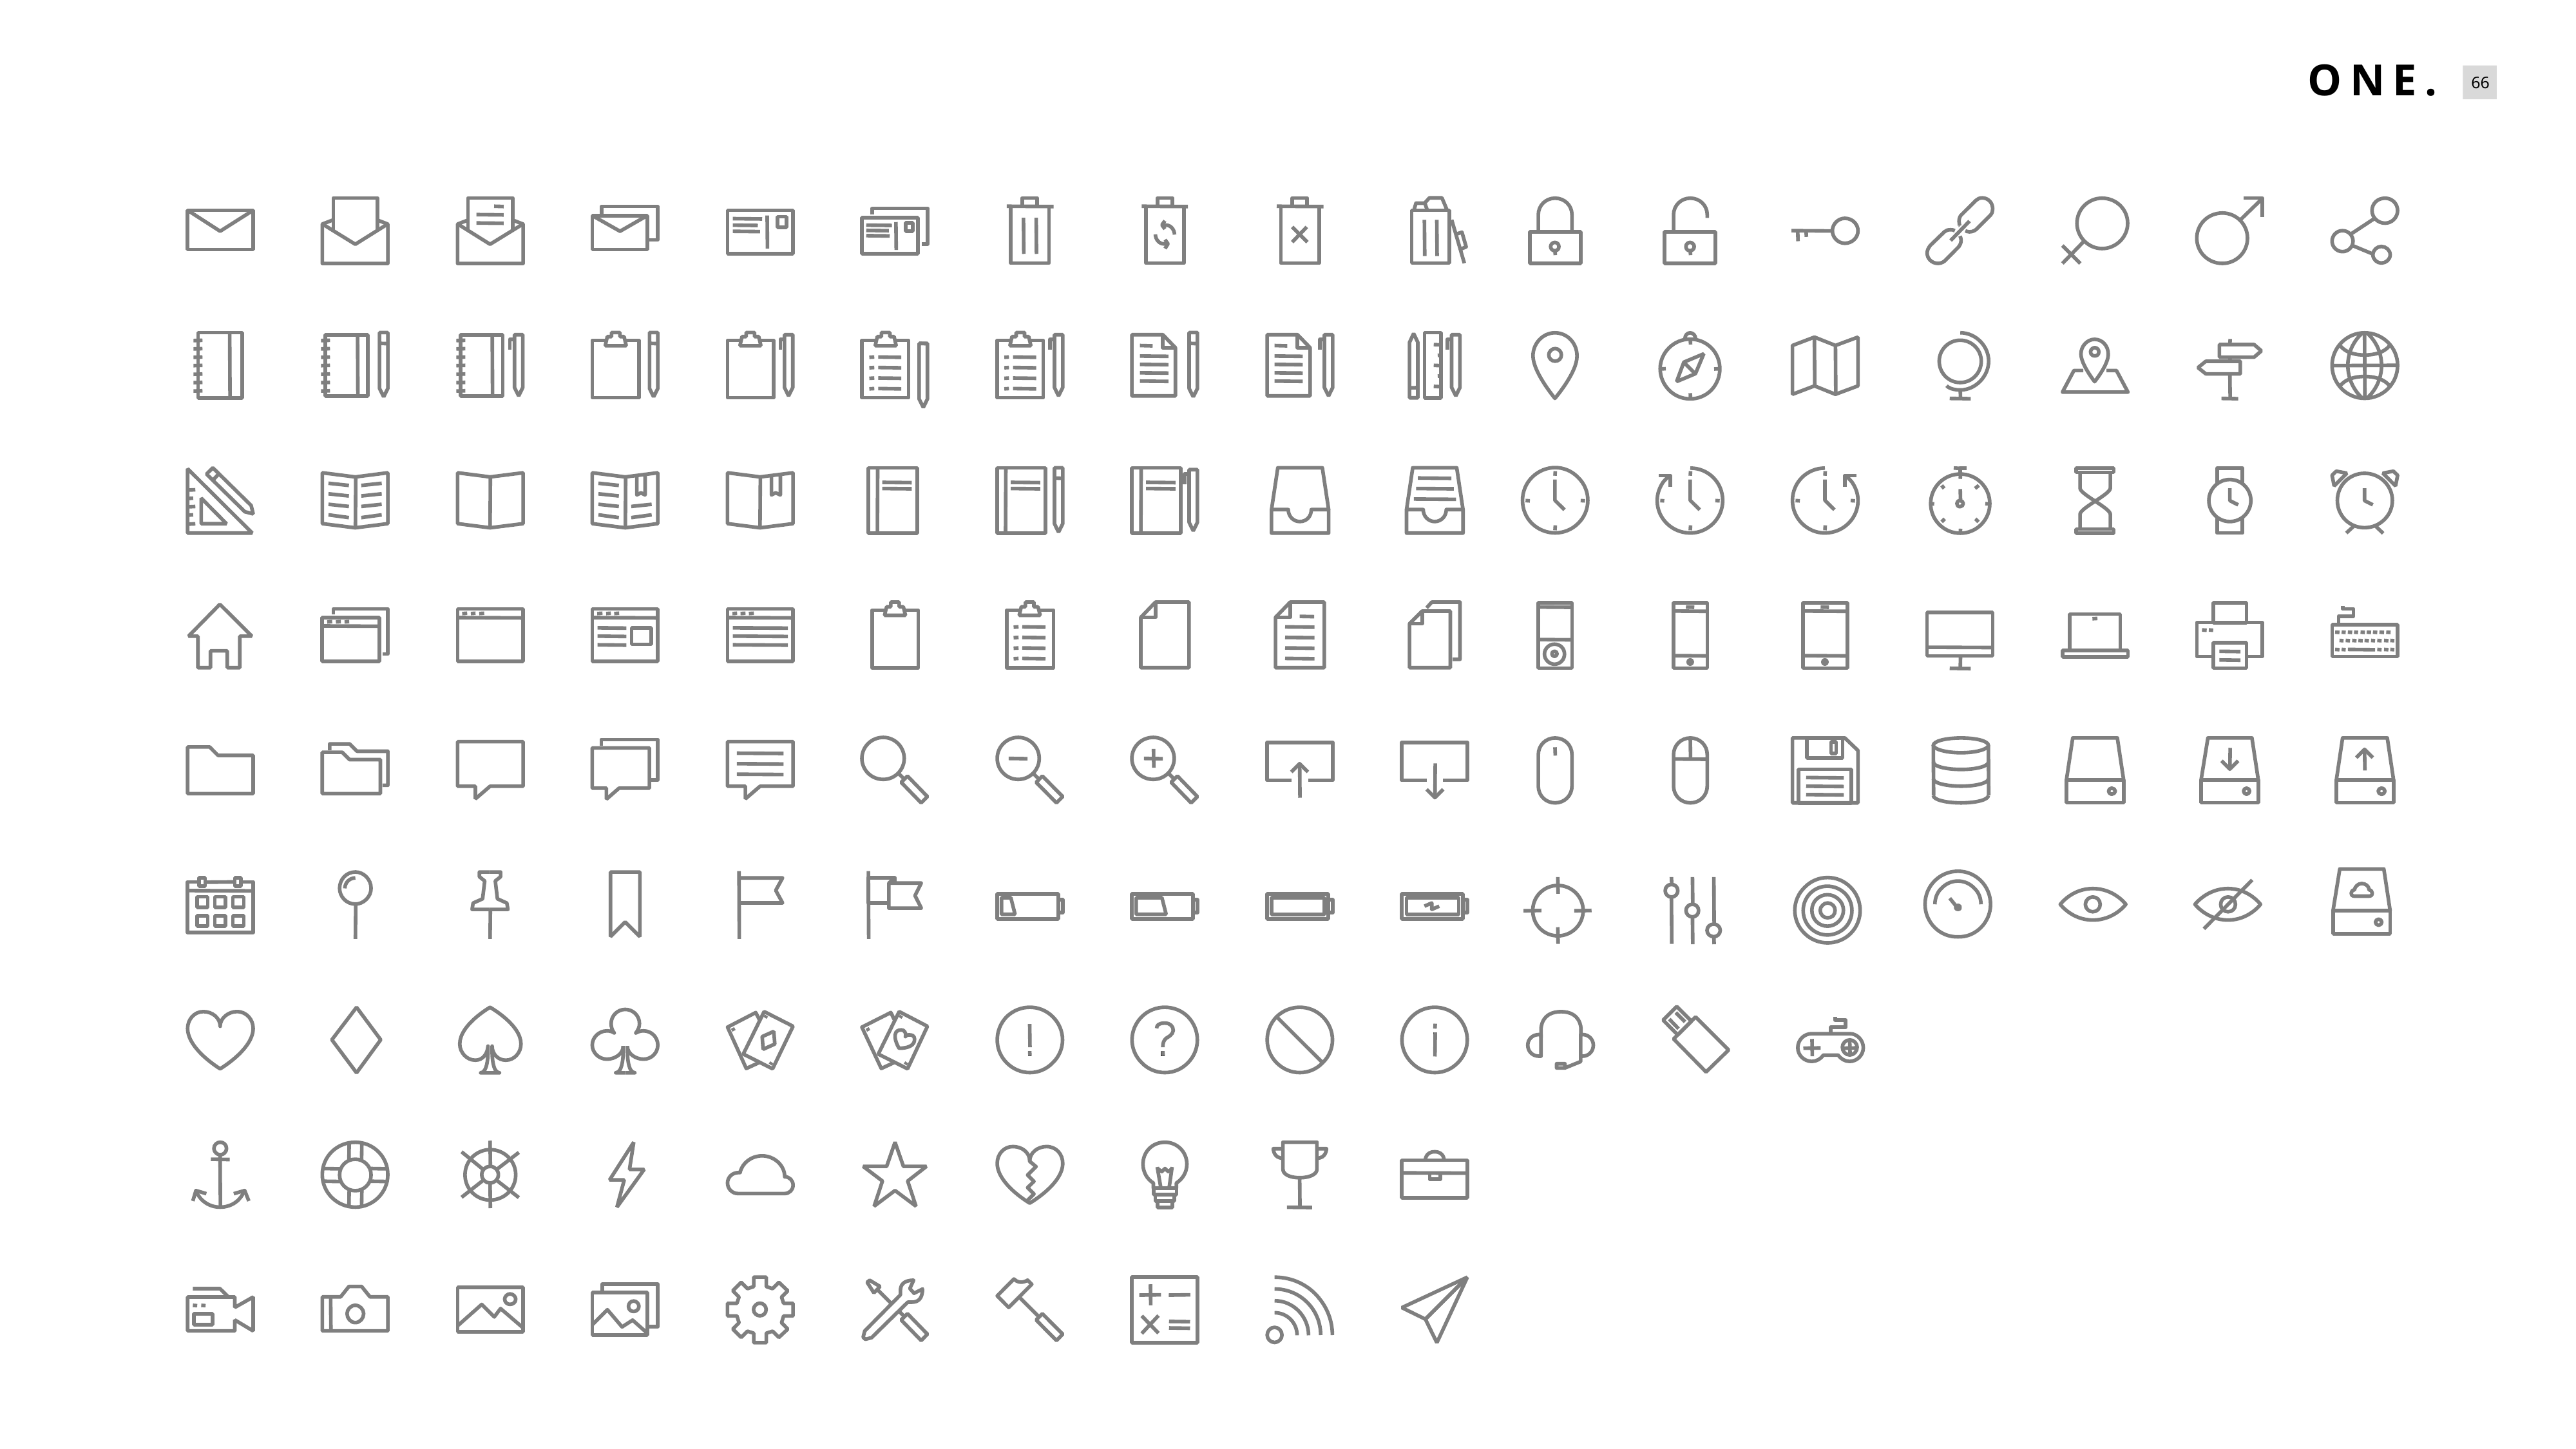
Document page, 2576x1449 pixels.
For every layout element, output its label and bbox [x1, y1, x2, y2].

text_box [1933, 795, 1989, 803]
text_box [1324, 334, 1333, 396]
text_box [188, 604, 253, 668]
text_box [1189, 332, 1197, 343]
text_box [331, 1286, 388, 1331]
text_box [1792, 737, 1858, 803]
text_box [2108, 788, 2115, 795]
text_box [1674, 737, 1708, 803]
text_box [592, 748, 650, 800]
text_box [1054, 478, 1063, 533]
text_box [727, 1012, 760, 1069]
text_box [1424, 903, 1440, 910]
text_box [187, 468, 253, 533]
text_box [2209, 483, 2251, 518]
text_box [868, 878, 895, 904]
text_box [2198, 361, 2240, 374]
text_box [233, 896, 244, 907]
text_box [1955, 905, 1960, 910]
text_box [727, 473, 794, 528]
text_box [1946, 332, 1989, 390]
text_box [2217, 468, 2243, 483]
text_box [1822, 659, 1827, 665]
text_box [1807, 737, 1843, 759]
text_box [2230, 761, 2238, 769]
text_box [2213, 642, 2247, 668]
text_box [1036, 776, 1063, 803]
text_box [592, 1293, 647, 1332]
text_box [1538, 737, 1572, 803]
text_box [1850, 1039, 1858, 1048]
text_box [1132, 1277, 1197, 1343]
text_box [1271, 468, 1329, 510]
text_box [322, 473, 388, 528]
text_box [609, 1142, 645, 1208]
text_box [636, 474, 645, 495]
text_box [1036, 1313, 1063, 1341]
text_box [592, 206, 658, 250]
text_box [592, 1009, 658, 1059]
text_box [1267, 893, 1329, 920]
text_box [1451, 334, 1460, 396]
text_box [1171, 776, 1197, 803]
text_box [780, 339, 785, 350]
text_box [1424, 332, 1442, 399]
text_box [1825, 479, 1834, 509]
text_box [753, 1303, 767, 1316]
text_box [1185, 474, 1189, 485]
text_box [1193, 900, 1197, 913]
text_box [2197, 622, 2263, 657]
text_box [2356, 750, 2364, 758]
text_box [863, 1142, 927, 1207]
text_box [1688, 659, 1693, 665]
text_box [459, 1007, 521, 1073]
text_box [2220, 896, 2236, 912]
text_box [2336, 737, 2394, 779]
text_box [1927, 648, 1993, 656]
text_box [727, 609, 794, 662]
text_box [1956, 500, 1963, 507]
text_box [2332, 471, 2347, 486]
text_box [1792, 468, 1825, 533]
text_box [727, 340, 774, 398]
text_box [1538, 602, 1572, 668]
text_box [215, 915, 225, 927]
text_box [322, 752, 381, 794]
text_box [1663, 1006, 1692, 1035]
text_box [901, 776, 928, 803]
text_box [1275, 602, 1324, 668]
text_box [919, 344, 928, 408]
text_box [347, 1305, 364, 1323]
text_box [863, 1280, 928, 1341]
text_box [862, 737, 904, 780]
text_box [592, 473, 658, 528]
text_box [2332, 624, 2398, 657]
text_box [1791, 218, 1858, 243]
text_box [649, 344, 658, 397]
text_box [1792, 337, 1858, 395]
text_box [615, 1049, 625, 1073]
text_box [1132, 1007, 1197, 1073]
text_box [1006, 610, 1054, 668]
text_box [862, 1012, 895, 1069]
text_box [325, 334, 368, 396]
text_box [895, 1011, 928, 1069]
text_box [1132, 334, 1176, 396]
text_box [1141, 602, 1189, 668]
text_box [1927, 612, 1993, 647]
text_box [895, 1030, 915, 1048]
text_box [339, 872, 372, 904]
text_box [2333, 869, 2390, 934]
text_box [234, 878, 242, 887]
text_box [1409, 333, 1418, 398]
text_box [1189, 344, 1197, 397]
text_box [1934, 779, 1989, 786]
text_box [2213, 602, 2247, 622]
text_box [602, 1284, 658, 1327]
text_box [2062, 339, 2128, 393]
text_box [592, 1309, 647, 1334]
text_box [1660, 339, 1720, 399]
text_box [1844, 475, 1857, 488]
text_box [2221, 761, 2229, 769]
text_box [727, 741, 794, 799]
text_box [605, 332, 627, 346]
text_box [322, 198, 388, 264]
text_box [1136, 897, 1167, 914]
text_box [1825, 480, 1858, 533]
text_box [1132, 893, 1194, 920]
text_box [472, 872, 490, 910]
text_box [329, 744, 388, 786]
text_box [610, 872, 640, 937]
text_box [1274, 1312, 1297, 1336]
text_box [1277, 198, 1324, 263]
text_box [490, 872, 508, 910]
text_box [1275, 602, 1291, 618]
text_box [631, 627, 652, 645]
text_box [1931, 474, 1990, 533]
text_box [1320, 339, 1324, 350]
text_box [1406, 468, 1464, 510]
text_box [1463, 900, 1467, 913]
text_box [1658, 475, 1671, 488]
text_box [2219, 344, 2262, 357]
text_box [1527, 1011, 1594, 1068]
text_box [187, 210, 254, 250]
text_box [2378, 788, 2385, 795]
text_box [1684, 332, 1696, 339]
text_box [1960, 468, 1967, 474]
text_box [198, 332, 242, 399]
text_box [760, 1011, 794, 1069]
text_box [1406, 897, 1459, 914]
text_box [1674, 1017, 1729, 1072]
text_box [1319, 1298, 1333, 1336]
text_box [1435, 789, 1444, 798]
text_box [510, 339, 515, 350]
text_box [1530, 198, 1581, 264]
text_box [2195, 888, 2261, 920]
text_box [1402, 893, 1464, 920]
text_box [1519, 464, 1592, 536]
text_box [1532, 332, 1578, 399]
text_box [861, 208, 928, 254]
text_box [457, 741, 524, 799]
text_box [206, 468, 254, 514]
text_box [1058, 900, 1063, 913]
text_box [739, 871, 783, 939]
text_box [997, 468, 1045, 534]
text_box [2229, 488, 2238, 505]
text_box [2197, 198, 2263, 264]
text_box [727, 210, 794, 254]
text_box [1933, 737, 1989, 753]
text_box [1409, 611, 1451, 668]
text_box [1143, 1142, 1187, 1208]
text_box [1797, 1034, 1864, 1062]
text_box [1009, 332, 1031, 346]
text_box [628, 1301, 639, 1312]
text_box [592, 609, 658, 662]
text_box [1665, 876, 1721, 945]
text_box [2201, 737, 2258, 779]
text_box [2331, 332, 2398, 399]
text_box [1803, 886, 1852, 935]
text_box [1798, 769, 1852, 803]
text_box [997, 1146, 1063, 1204]
text_box [2075, 468, 2114, 534]
text_box [1811, 895, 1844, 927]
text_box [1544, 644, 1565, 665]
text_box [1820, 903, 1835, 918]
text_box [762, 1031, 775, 1050]
text_box [1831, 1017, 1846, 1034]
text_box [199, 878, 205, 887]
text_box [2085, 896, 2101, 912]
text_box [464, 1150, 516, 1200]
text_box [1831, 742, 1837, 753]
text_box [727, 1155, 794, 1194]
text_box [1274, 1300, 1309, 1336]
text_box [1842, 1039, 1849, 1048]
text_box [1402, 743, 1467, 781]
text_box [2243, 788, 2250, 795]
text_box [1163, 334, 1176, 348]
text_box [1802, 656, 1848, 668]
text_box [197, 915, 208, 927]
text_box [997, 1007, 1063, 1073]
text_box [2060, 888, 2126, 920]
text_box [233, 915, 244, 927]
text_box [1802, 602, 1848, 656]
text_box [1026, 1159, 1036, 1202]
text_box [1842, 1048, 1857, 1056]
text_box [997, 893, 1059, 920]
text_box [1267, 334, 1310, 396]
text_box [379, 344, 388, 397]
text_box [1054, 334, 1063, 396]
text_box [2337, 473, 2392, 528]
text_box [2332, 198, 2398, 263]
text_box [322, 1296, 330, 1331]
text_box [1273, 1142, 1327, 1208]
text_box [1934, 762, 1988, 770]
text_box [1156, 1023, 1174, 1048]
text_box [2364, 488, 2373, 505]
text_box [1447, 339, 1452, 350]
text_box [1271, 897, 1324, 914]
text_box [333, 609, 388, 654]
text_box [2069, 614, 2121, 650]
text_box [862, 340, 909, 398]
text_box [888, 883, 922, 909]
text_box [322, 1142, 388, 1208]
text_box [1657, 480, 1690, 533]
text_box [1676, 354, 1704, 382]
text_box [1426, 601, 1460, 659]
text_box [1523, 876, 1592, 944]
text_box [1402, 1151, 1468, 1198]
text_box [2062, 198, 2128, 264]
text_box [1189, 469, 1197, 531]
text_box [1267, 743, 1333, 781]
text_box [457, 198, 524, 264]
text_box [1402, 1007, 1467, 1073]
text_box [1267, 1327, 1283, 1343]
text_box [1132, 468, 1181, 534]
text_box [187, 1296, 254, 1331]
text_box [2066, 779, 2124, 803]
text_box [1267, 1007, 1333, 1073]
text_box [1674, 602, 1708, 668]
text_box [1328, 900, 1333, 913]
text_box [1411, 198, 1467, 263]
text_box [1934, 881, 1981, 905]
text_box [1552, 651, 1558, 657]
text_box [1050, 339, 1054, 350]
text_box [1406, 509, 1464, 533]
text_box [1054, 468, 1063, 478]
text_box [2383, 471, 2398, 486]
text_box [2066, 737, 2124, 779]
text_box [592, 1325, 647, 1335]
text_box [1001, 897, 1015, 914]
text_box [457, 609, 524, 662]
text_box [601, 739, 658, 781]
text_box [201, 498, 227, 524]
text_box [2336, 779, 2394, 803]
text_box [1665, 198, 1715, 264]
text_box [345, 878, 356, 889]
text_box [2062, 650, 2128, 657]
text_box [187, 882, 254, 933]
text_box [997, 340, 1044, 398]
text_box [1690, 468, 1723, 533]
text_box [1795, 877, 1860, 943]
text_box [2365, 749, 2373, 758]
text_box [2217, 518, 2243, 533]
text_box [1132, 737, 1174, 780]
text_box [461, 334, 503, 396]
text_box [193, 1313, 213, 1325]
text_box [1939, 340, 1981, 383]
text_box [592, 340, 639, 398]
text_box [193, 1142, 249, 1208]
text_box [1297, 334, 1310, 348]
text_box [322, 617, 380, 662]
text_box [649, 332, 658, 343]
text_box [1274, 1289, 1321, 1336]
text_box [514, 334, 523, 396]
text_box [625, 1046, 635, 1073]
text_box [457, 1287, 524, 1332]
text_box [1927, 198, 1993, 264]
text_box [997, 737, 1040, 780]
text_box [193, 1288, 229, 1297]
text_box [1426, 789, 1435, 798]
text_box [1402, 1277, 1468, 1343]
text_box [1271, 509, 1329, 533]
text_box [997, 1279, 1032, 1308]
text_box [457, 473, 524, 528]
text_box [197, 896, 208, 907]
text_box [1141, 602, 1156, 618]
text_box [739, 332, 761, 346]
text_box [771, 474, 781, 495]
text_box [868, 468, 917, 534]
text_box [1019, 601, 1040, 616]
text_box [1274, 1277, 1319, 1298]
text_box [187, 746, 254, 794]
text_box [332, 1007, 381, 1073]
text_box [187, 1011, 254, 1069]
text_box [1006, 198, 1054, 263]
text_box [1925, 871, 1991, 937]
text_box [784, 334, 793, 396]
text_box [215, 896, 225, 907]
text_box [379, 332, 388, 343]
text_box [727, 1277, 794, 1343]
text_box [872, 601, 919, 668]
text_box [2338, 605, 2354, 625]
text_box [875, 332, 897, 346]
text_box [1409, 611, 1422, 624]
text_box [2200, 779, 2258, 803]
text_box [1141, 198, 1188, 263]
